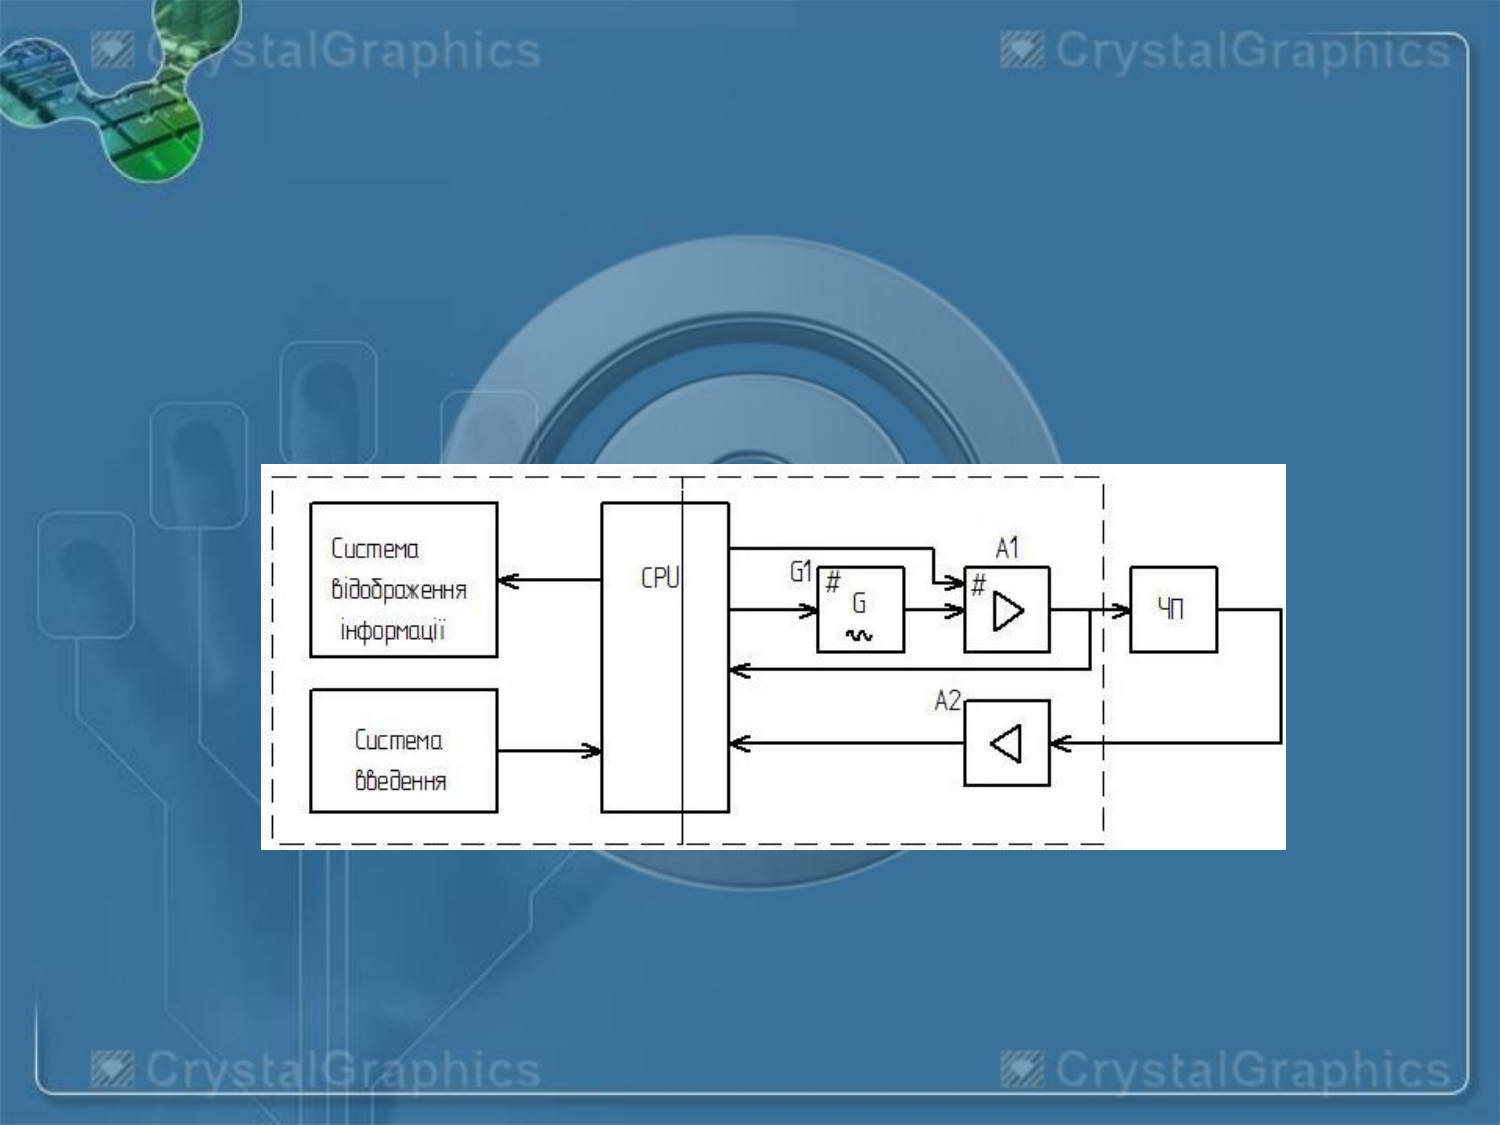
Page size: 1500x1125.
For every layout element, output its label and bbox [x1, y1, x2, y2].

list [261, 464, 1286, 850]
picture [0, 0, 1500, 1125]
